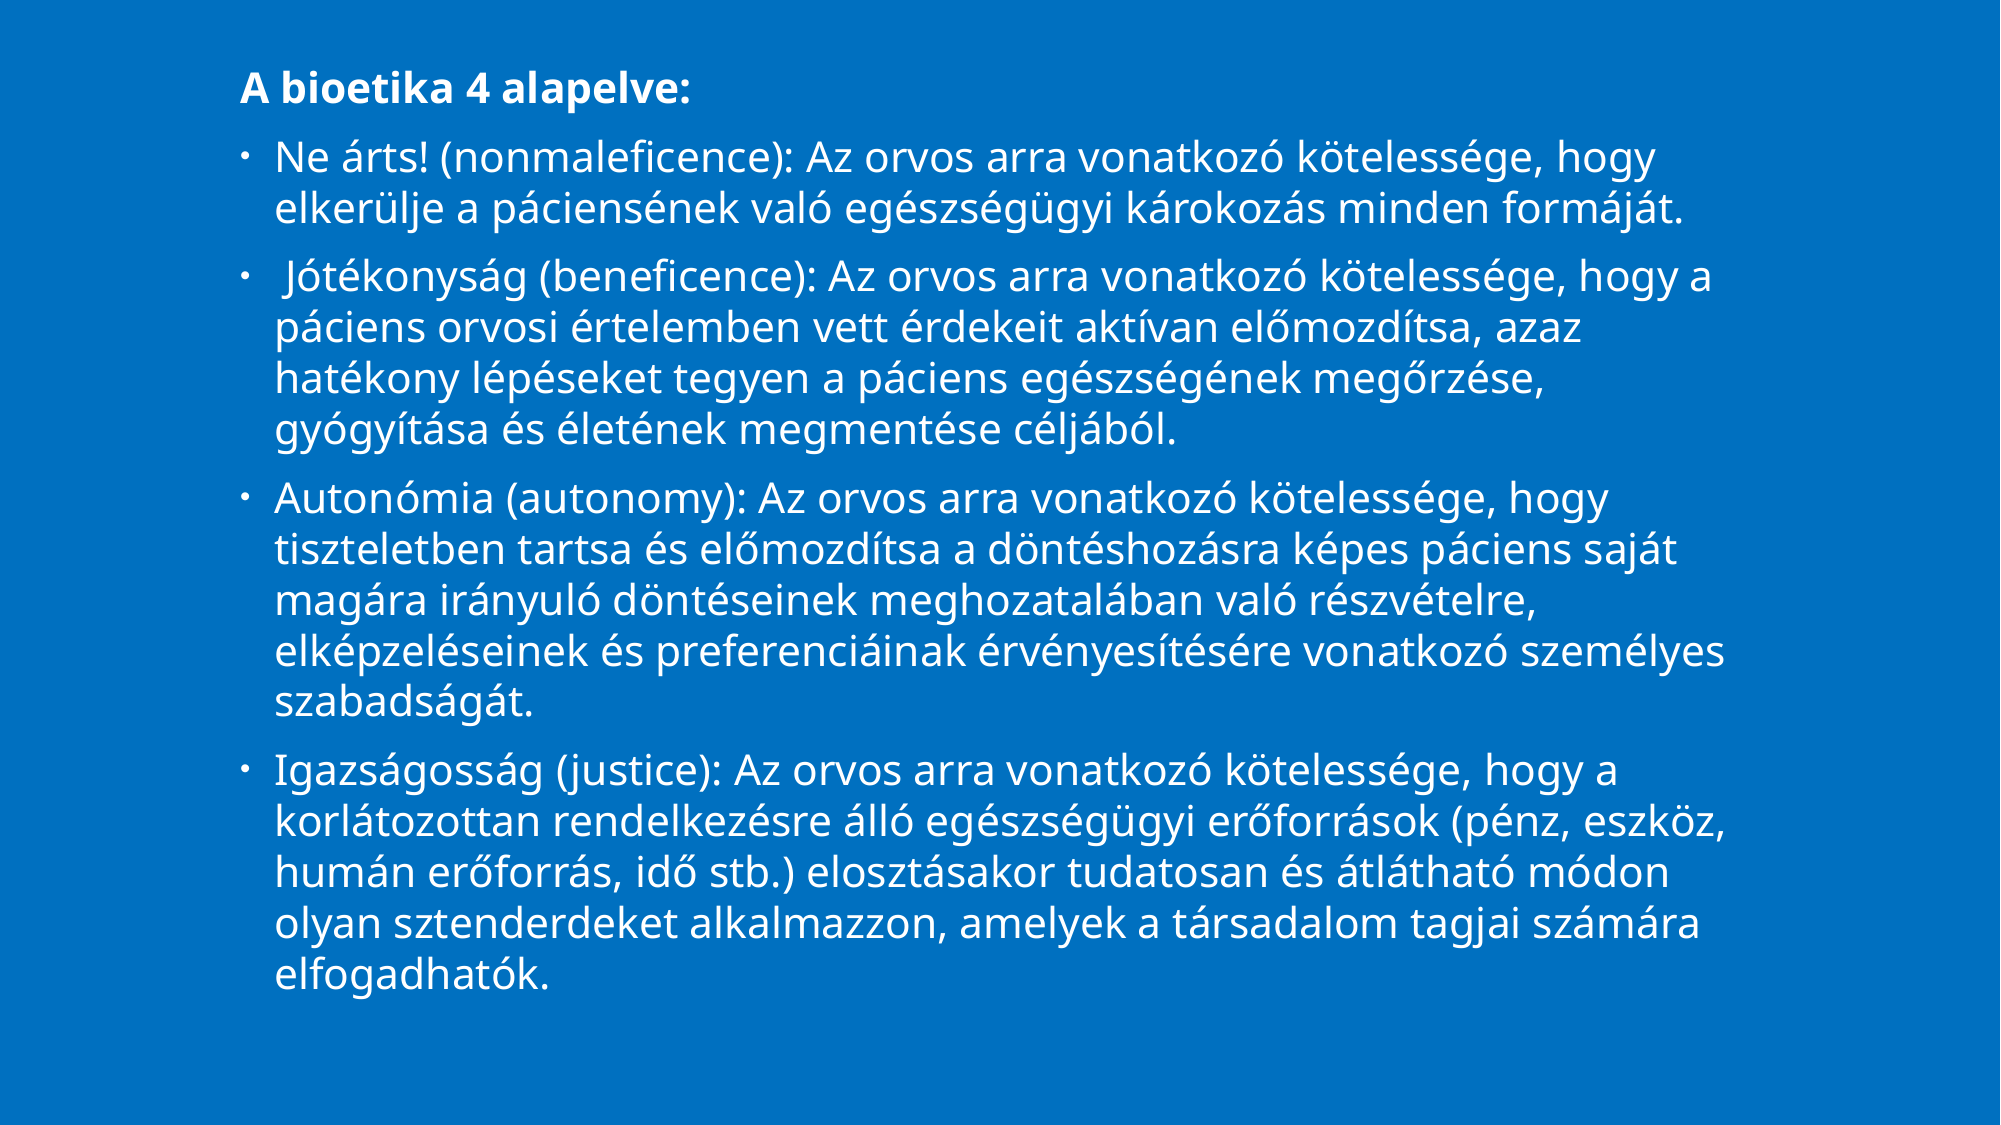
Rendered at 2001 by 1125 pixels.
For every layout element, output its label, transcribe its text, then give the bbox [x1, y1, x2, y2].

list A bioetika 4 alapelve: Ne árts! (nonmaleficence): Az orvos arra vonatkozó kötelessége, hogy elkerülje a páciensének való egészségügyi károkozás minden formáját. Jótékonyság (beneficence): Az orvos arra vonatkozó kötelessége, hogy a páciens orvosi értelemben vett érdekeit aktívan előmozdítsa, azaz hatékony lépéseket tegyen a páciens egészségének megőrzése, gyógyítása és életének megmentése céljából. Autonómia (autonomy): Az orvos arra vonatkozó kötelessége, hogy tiszteletben tartsa és előmozdítsa a döntéshozásra képes páciens saját magára irányuló döntéseinek meghozatalában való részvételre, elképzeléseinek és preferenciáinak érvényesítésére vonatkozó személyes szabadságát. Igazságosság (justice): Az orvos arra vonatkozó kötelessége, hogy a korlátozottan rendelkezésre álló egészségügyi erőforrások (pénz, eszköz, humán erőforrás, idő stb.) elosztásakor tudatosan és átlátható módon olyan sztenderdeket alkalmazzon, amelyek a társadalom tagjai számára elfogadhatók. [225, 53, 1782, 1013]
